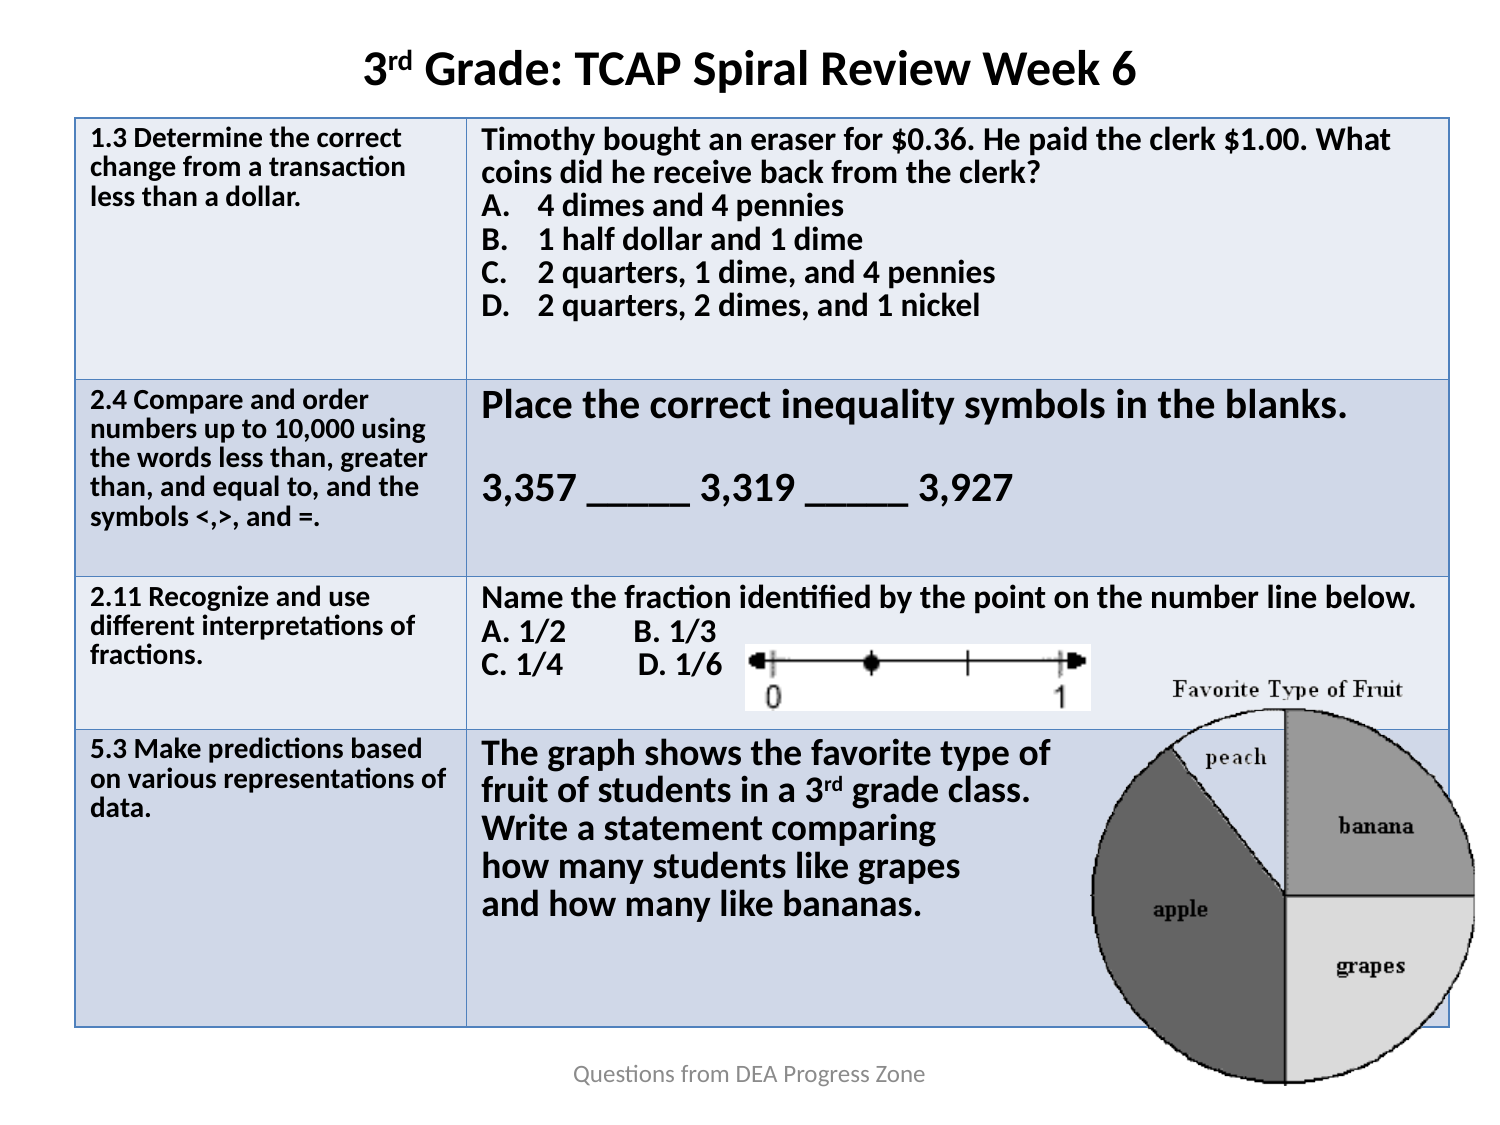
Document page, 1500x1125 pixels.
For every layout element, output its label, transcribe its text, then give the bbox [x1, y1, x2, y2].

table_cell Name the fraction identified by the point on the number line below. A. 1/2 B. 1/3 C. 1/4 D. 1/6 [467, 577, 1448, 687]
table_cell Name the fraction identified by the point on the number line below. A. 1/2 B. 1/3 C. 1/4 D. 1/6 [761, 719, 1084, 729]
table_cell The graph shows the favorite type of fruit of students in a 3rd grade class. Write a statement comparing how many students like grapes and how many like bananas. [467, 730, 1084, 1026]
title 3rd Grade: TCAP Spiral Review Week 6 [74, 44, 1426, 86]
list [395, 688, 756, 759]
table_cell 2.4 Compare and order numbers up to 10,000 using the words less than, greater than, and equal to, and the symbols <,>, and =. [76, 380, 466, 576]
table_cell 5.3 Make predictions based on various representations of data. [76, 730, 466, 1026]
picture [744, 644, 1480, 1086]
table_cell 2.11 Recognize and use different interpretations of fractions. [76, 577, 466, 729]
table_header Timothy bought an eraser for $0.36. He paid the clerk $1.00. What coins did he receive back from the clerk? 4 dimes and 4 pennies 1 half dollar and 1 dime 2 quarters, 1 dime, and 4 pennies 2 quarters, 2 dimes, and 1 nickel [467, 119, 1448, 379]
table_cell Place the correct inequality symbols in the blanks. 3,357 _____ 3,319 _____ 3,927 [467, 380, 1448, 576]
table_header 1.3 Determine the correct change from a transaction less than a dollar. [76, 119, 466, 379]
footer Questions from DEA Progress Zone [512, 1042, 988, 1103]
